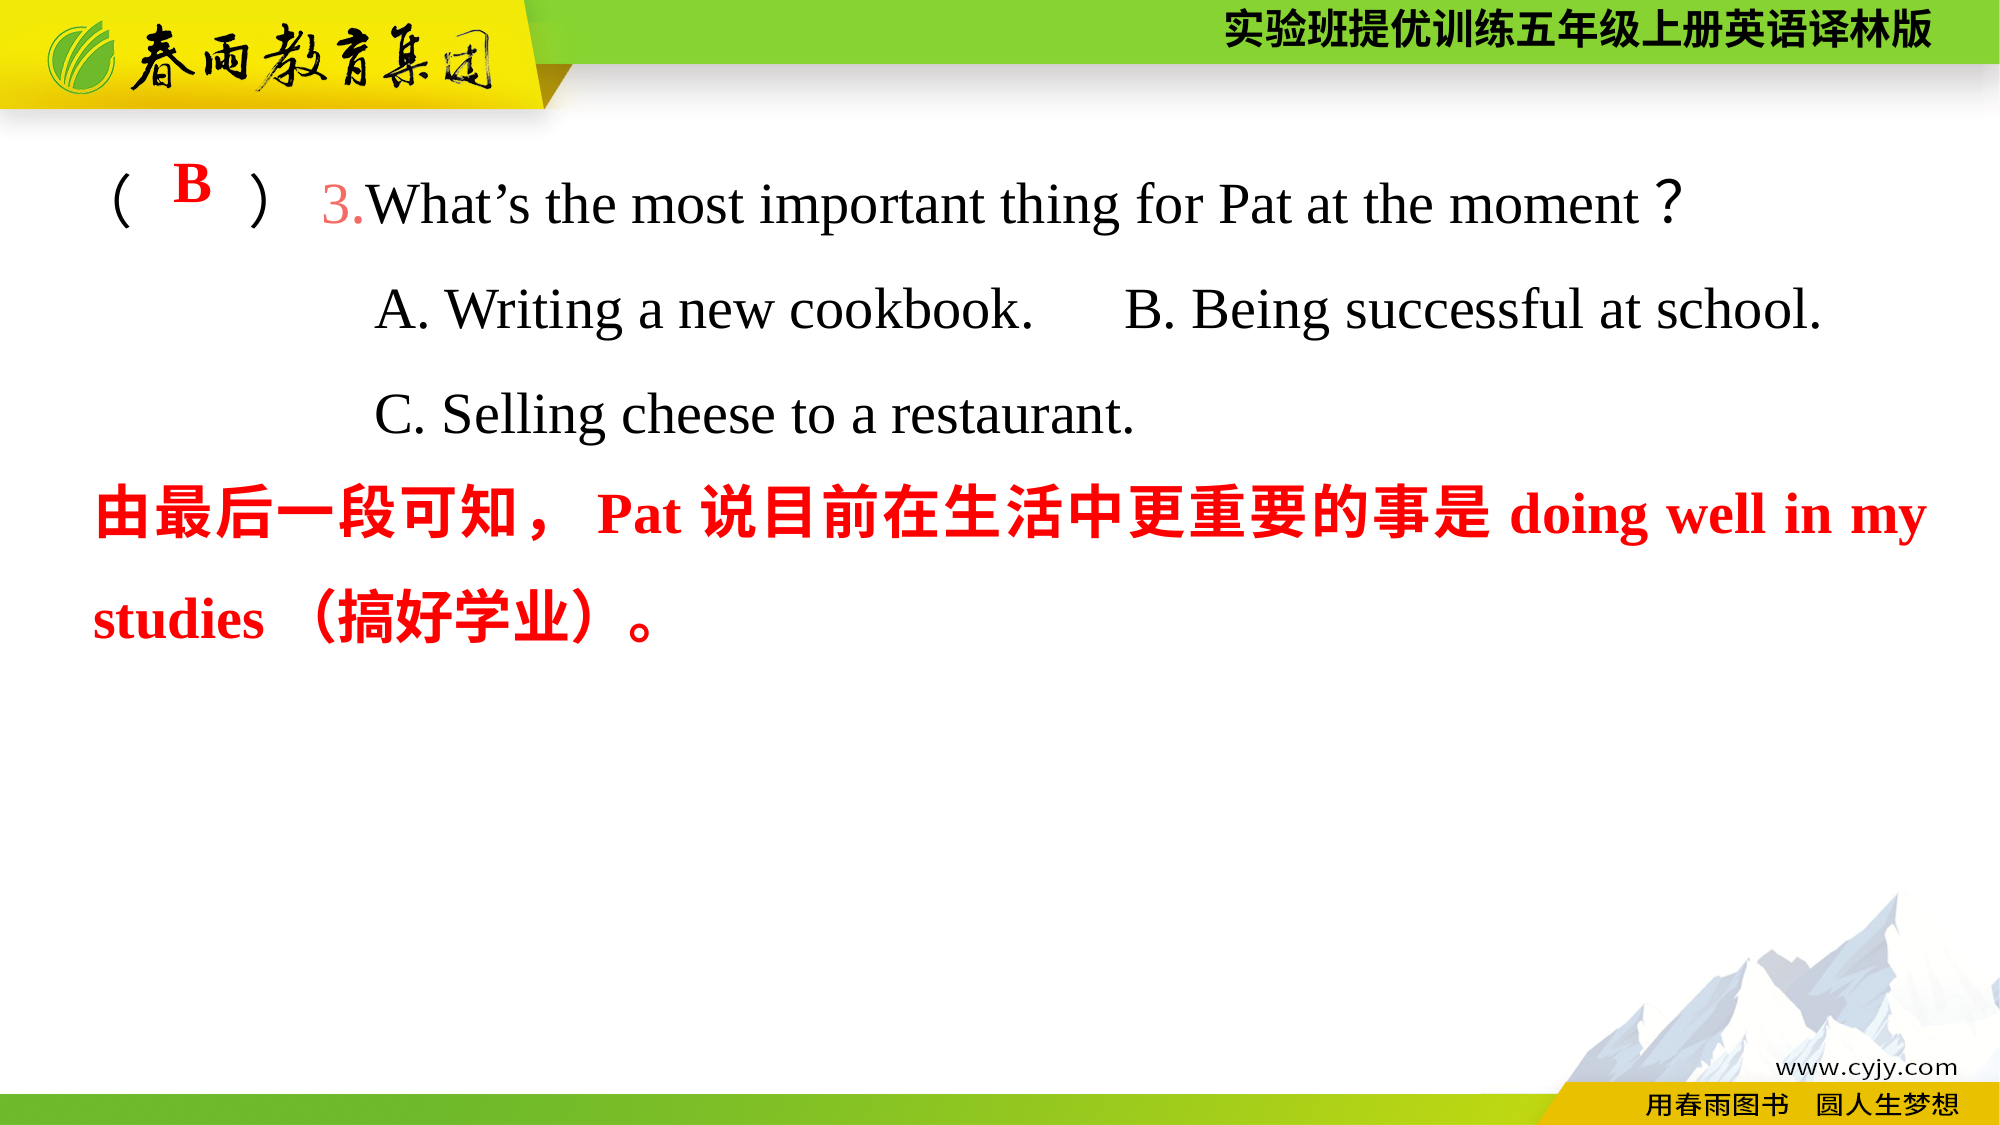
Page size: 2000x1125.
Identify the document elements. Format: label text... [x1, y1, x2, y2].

picture [0, 0, 2000, 1125]
list （ ）3.What’s the most important thing for Pat at the moment？ A. Writing a new cookbook. B. Being successful at school. C. Selling cheese to a restaurant. [59, 122, 1944, 443]
text_box 由最后一段可知，Pat说目前在生活中更重要的事是doing well in my studies（搞好学业）。 [78, 432, 1944, 658]
text_box B [158, 137, 228, 222]
